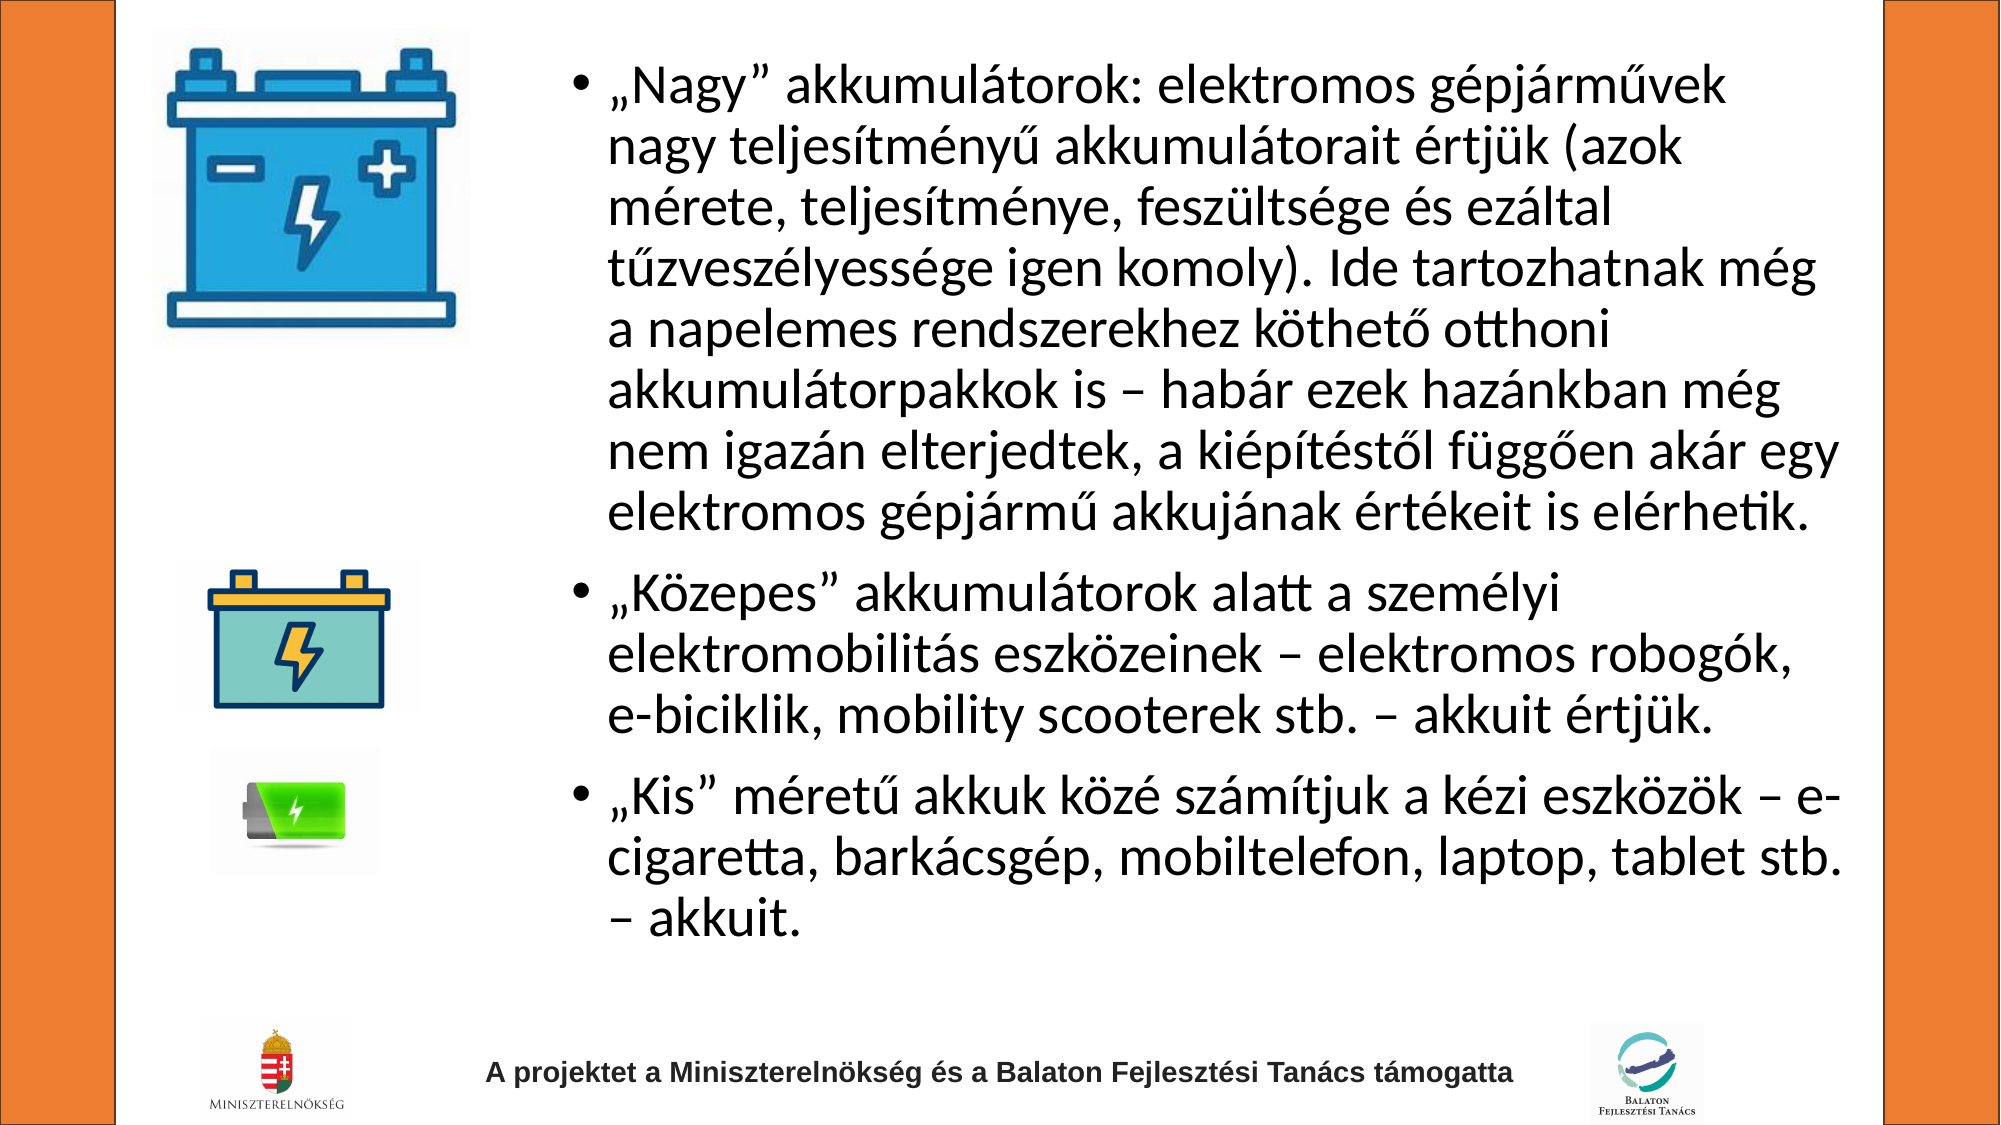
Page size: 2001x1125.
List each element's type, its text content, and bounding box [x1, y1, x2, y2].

picture [177, 562, 421, 713]
picture [211, 747, 380, 874]
picture [152, 28, 471, 348]
picture [1590, 1023, 1704, 1125]
list „Nagy” akkumulátorok: elektromos gépjárművek nagy teljesítményű akkumulátorait értjük (azok mérete, teljesítménye, feszültsége és ezáltal tűzveszélyessége igen komoly). Ide tartozhatnak még a napelemes rendszerekhez köthető otthoni akkumulátorpakkok is – habár ezek hazánkban még nem igazán elterjedtek, a kiépítéstől függően akár egy elektromos gépjármű akkujának értékeit is elérhetik. „Közepes” akkumulátorok alatt a személyi elektromobilitás eszközeinek – elektromos robogók, e-biciklik, mobility scooterek stb. – akkuit értjük. „Kis” méretű akkuk közé számítjuk a kézi eszközök – e-cigaretta, barkácsgép, mobiltelefon, laptop, tablet stb. – akkuit. [556, 47, 1863, 1014]
picture [201, 1018, 353, 1119]
